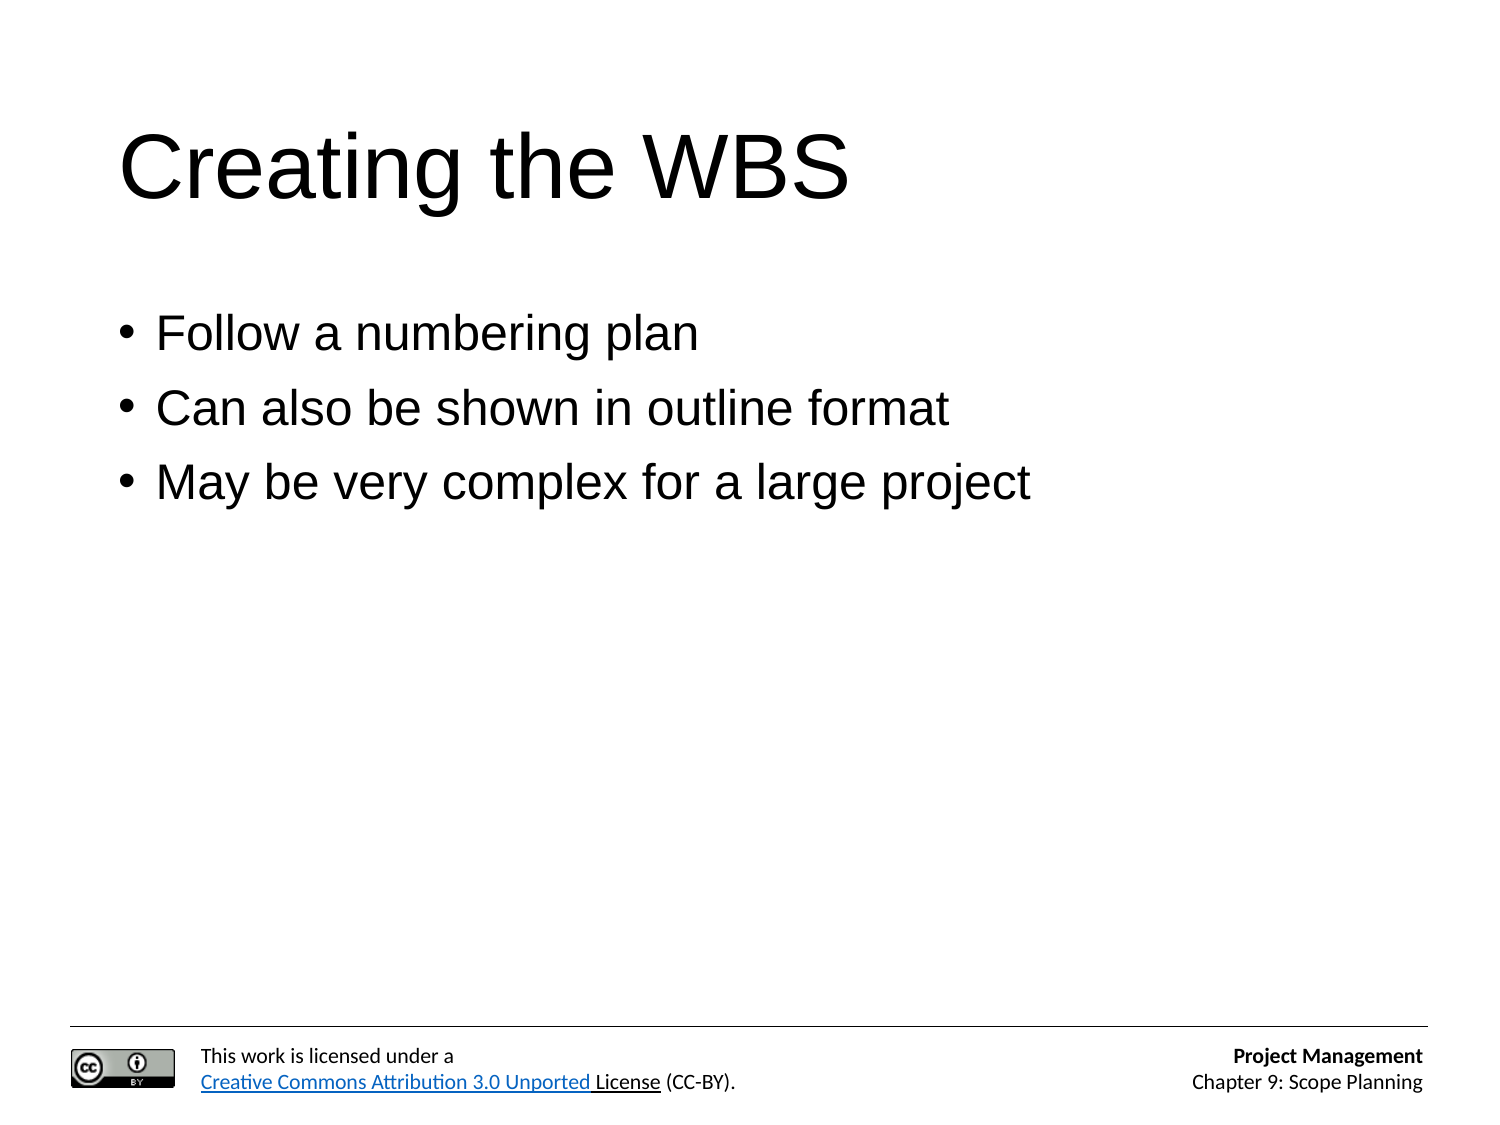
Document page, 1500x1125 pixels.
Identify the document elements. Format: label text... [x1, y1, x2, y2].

title Creating the WBS [103, 59, 1397, 278]
list Follow a numbering plan Can also be shown in outline format May be very complex for a large project [103, 299, 1397, 1014]
picture [71, 1049, 175, 1088]
